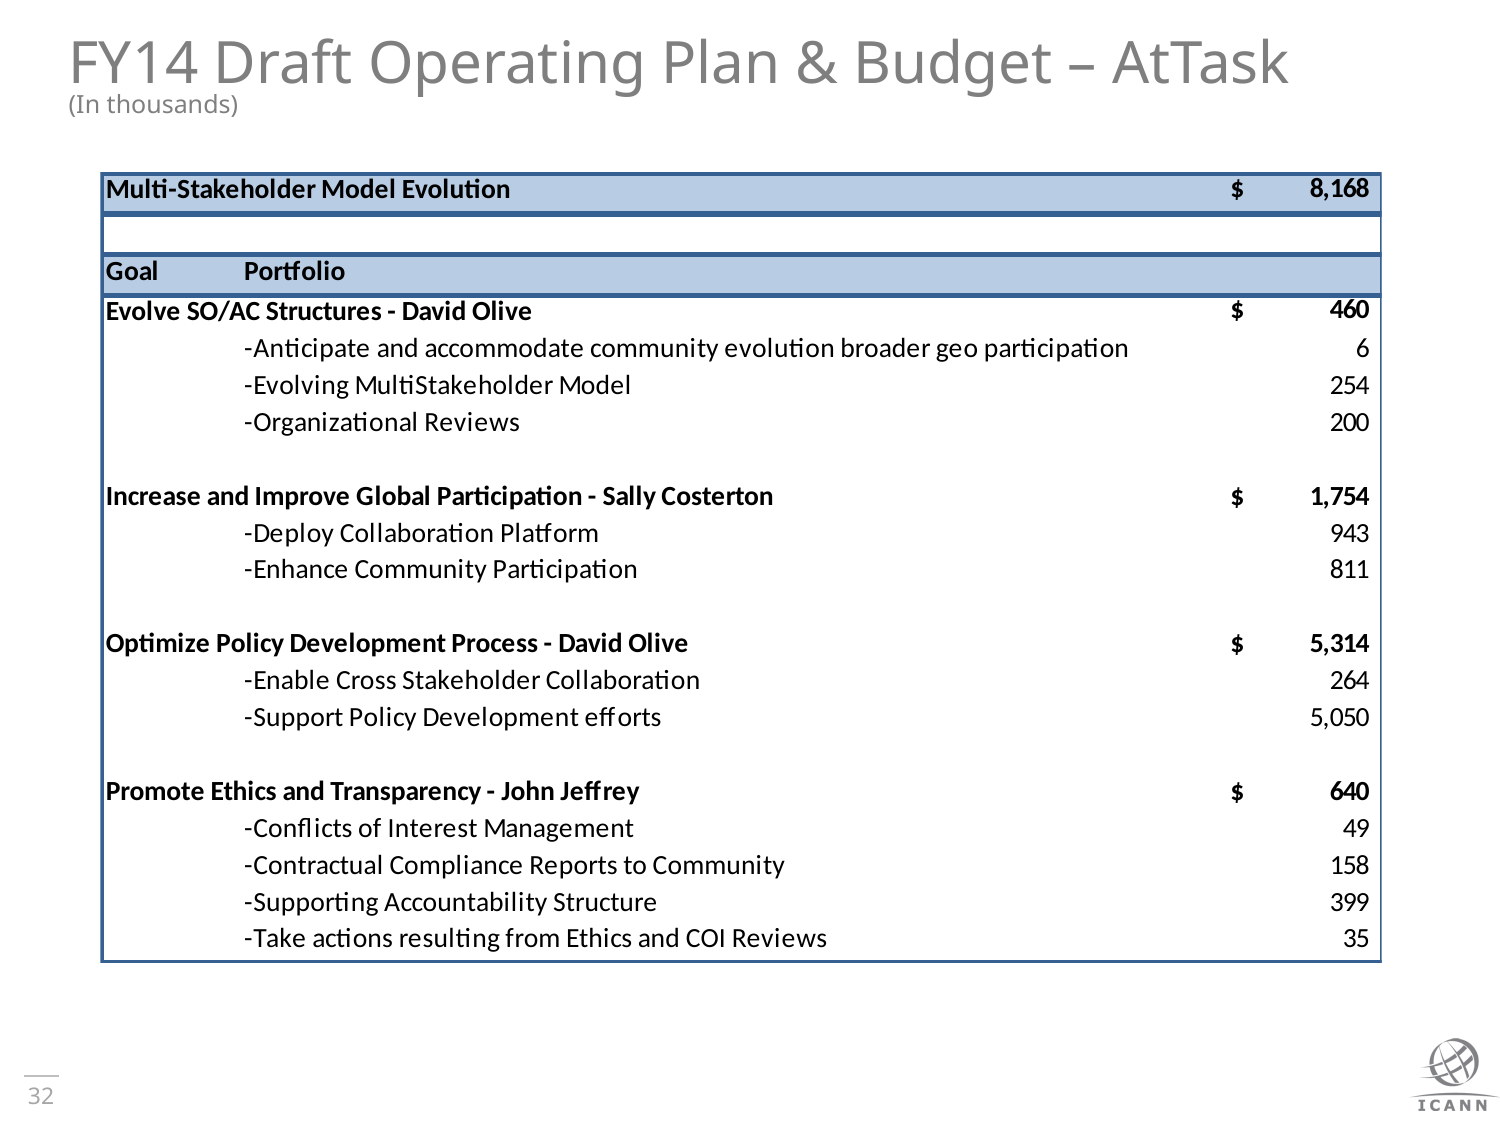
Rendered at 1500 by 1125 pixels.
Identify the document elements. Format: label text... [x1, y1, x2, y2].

title FY14 Draft Operating Plan & Budget – AtTask (In thousands) [54, 30, 1471, 128]
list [100, 172, 1384, 965]
picture [1409, 1038, 1500, 1111]
